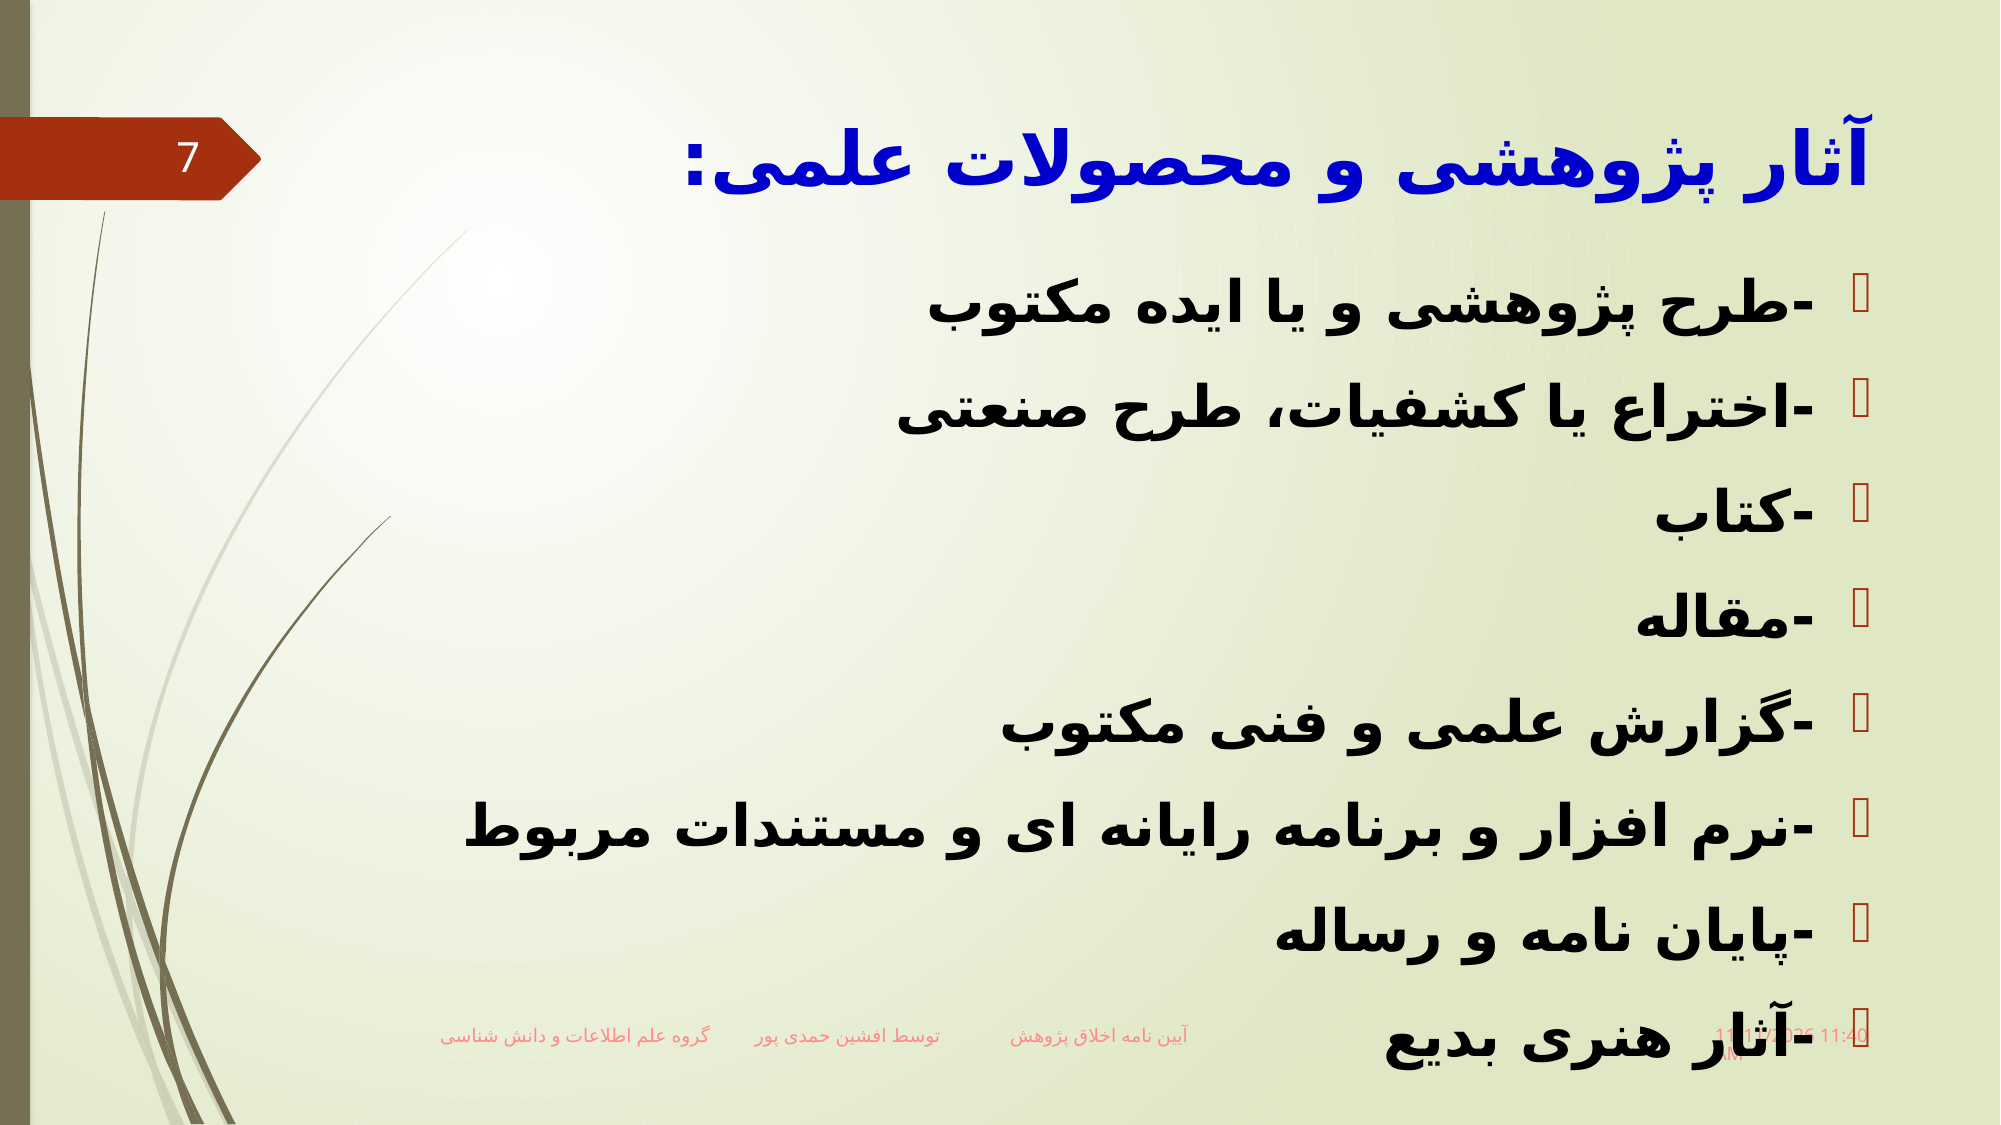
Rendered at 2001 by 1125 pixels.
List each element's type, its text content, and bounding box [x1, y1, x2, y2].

slide_number 7 [87, 129, 216, 190]
list -طرح پژوهشی و یا ایده مکتوب -اختراع یا کشفیات، طرح صنعتی -کتاب -مقاله -گزارش علمی و فنی مکتوب -نرم افزار و برنامه رایانه ای و مستندات مربوط -پایان نامه و رساله -آثار هنری بدیع [424, 221, 1888, 1086]
title آثار پژوهشی و محصولات علمی: [425, 102, 1888, 221]
footer آیین نامه اخلاق پژوهش توسط افشین حمدی پور گروه علم اطلاعات و دانش شناسی [424, 1006, 1675, 1067]
slide_number 17 دسامبر 18 [1699, 1005, 1888, 1067]
